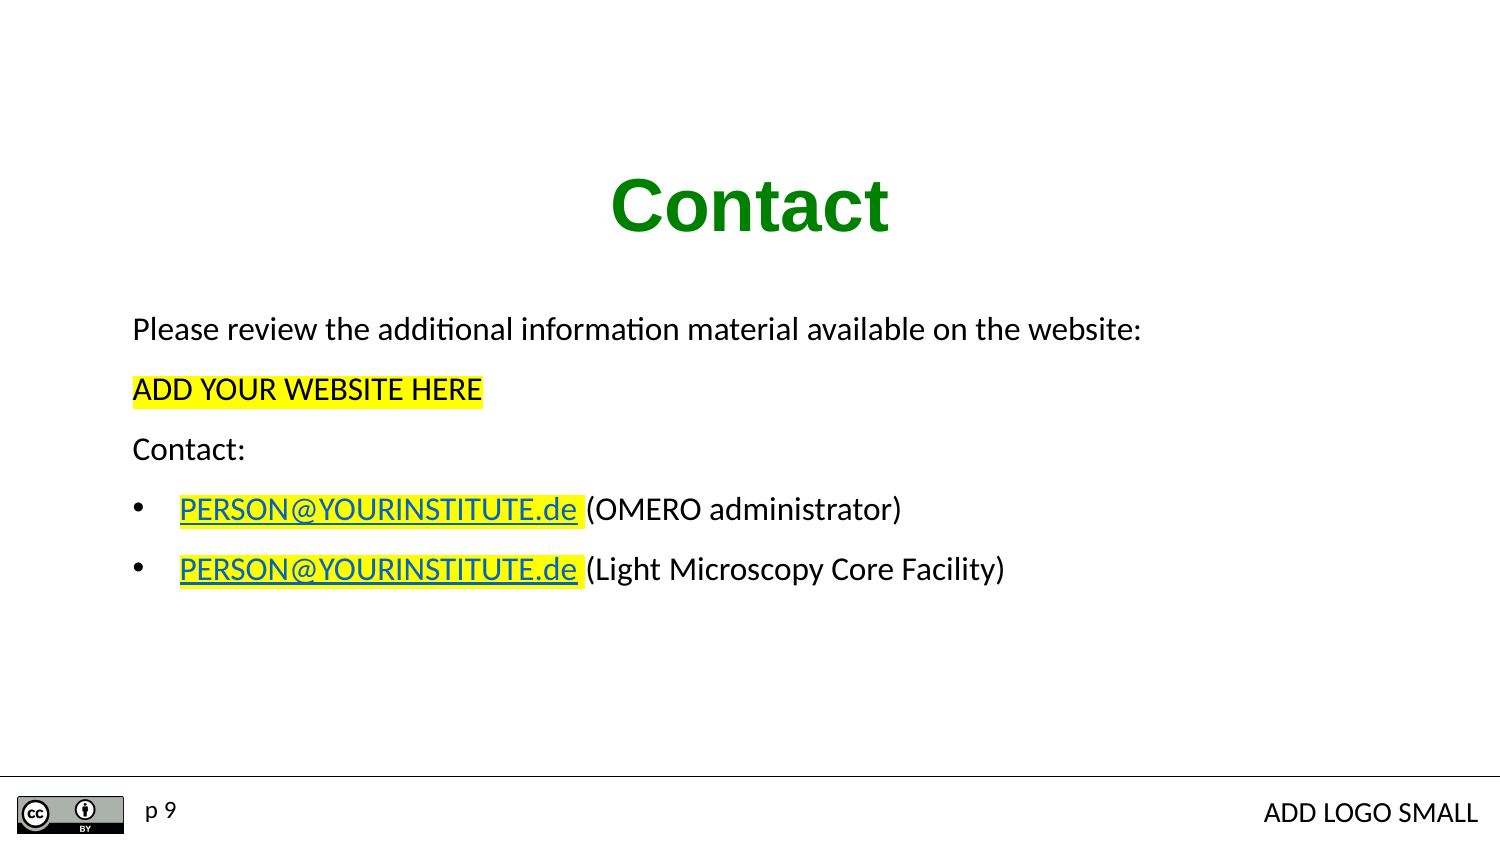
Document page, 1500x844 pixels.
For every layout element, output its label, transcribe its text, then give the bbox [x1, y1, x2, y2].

text_box Please review the additional information material available on the website: ADD YOUR WEBSITE HERE Contact: PERSON@YOURINSTITUTE.de (OMERO administrator) PERSON@YOURINSTITUTE.de (Light Microscopy Core Facility) [117, 280, 1406, 595]
text_box Contact [76, 148, 1424, 257]
picture [17, 796, 124, 834]
